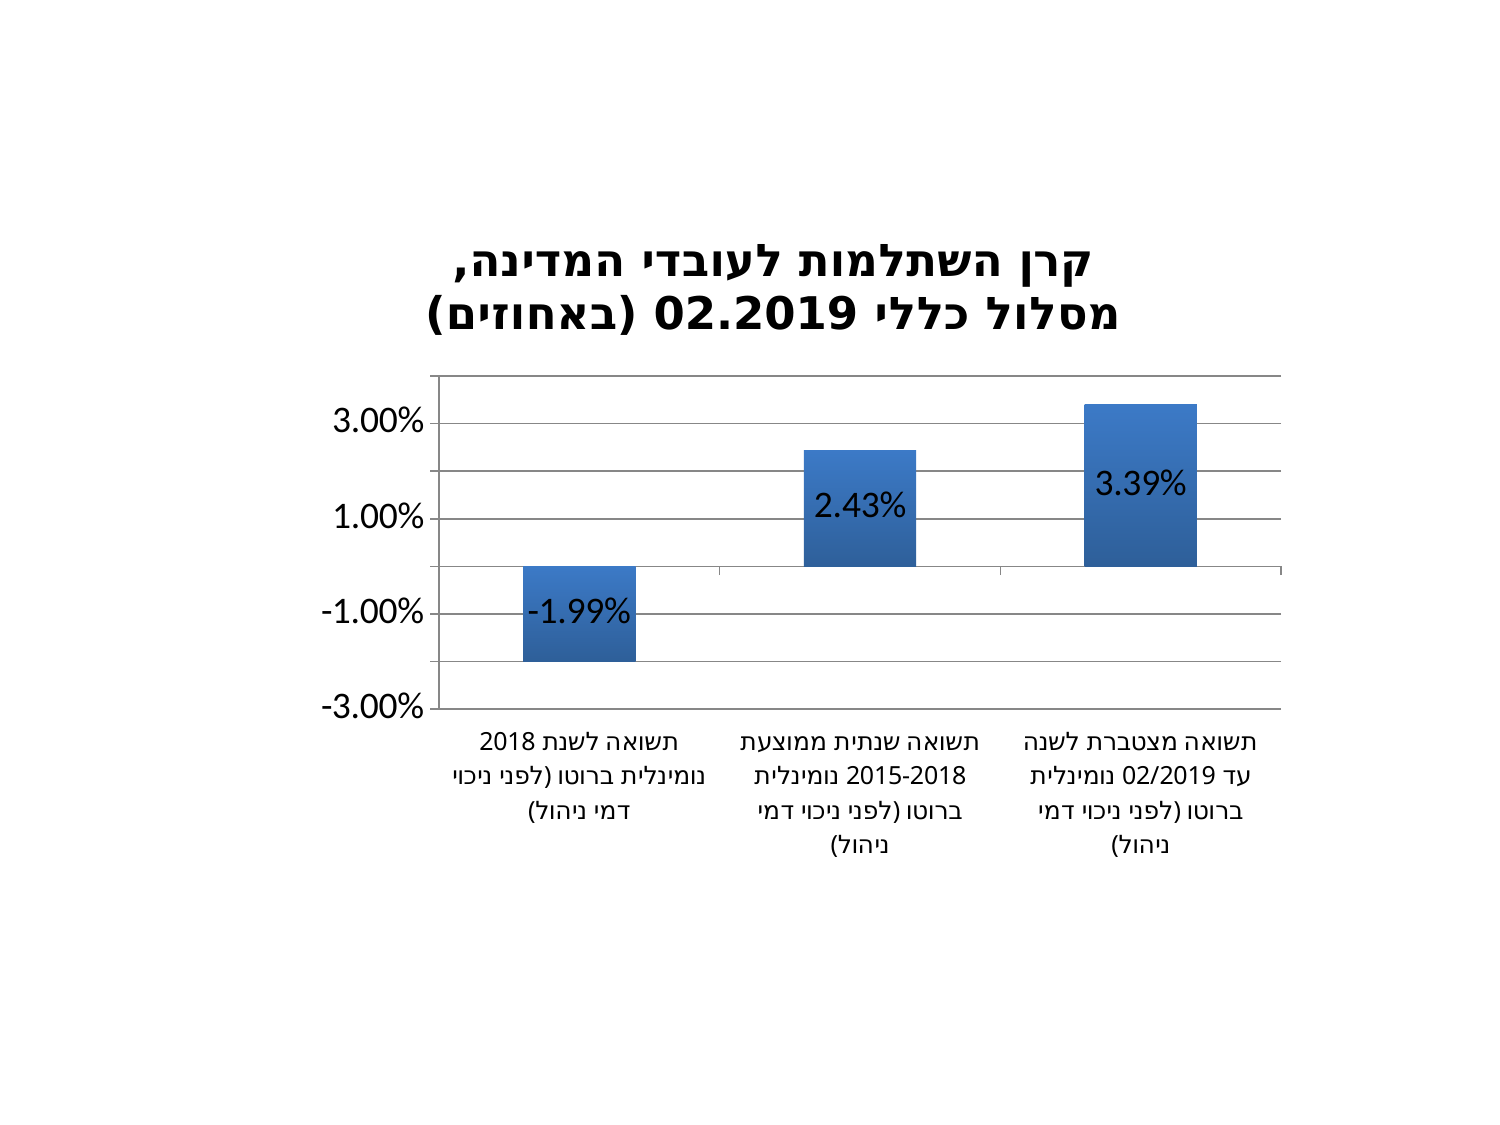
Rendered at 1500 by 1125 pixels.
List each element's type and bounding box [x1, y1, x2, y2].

chart [300, 207, 1302, 875]
